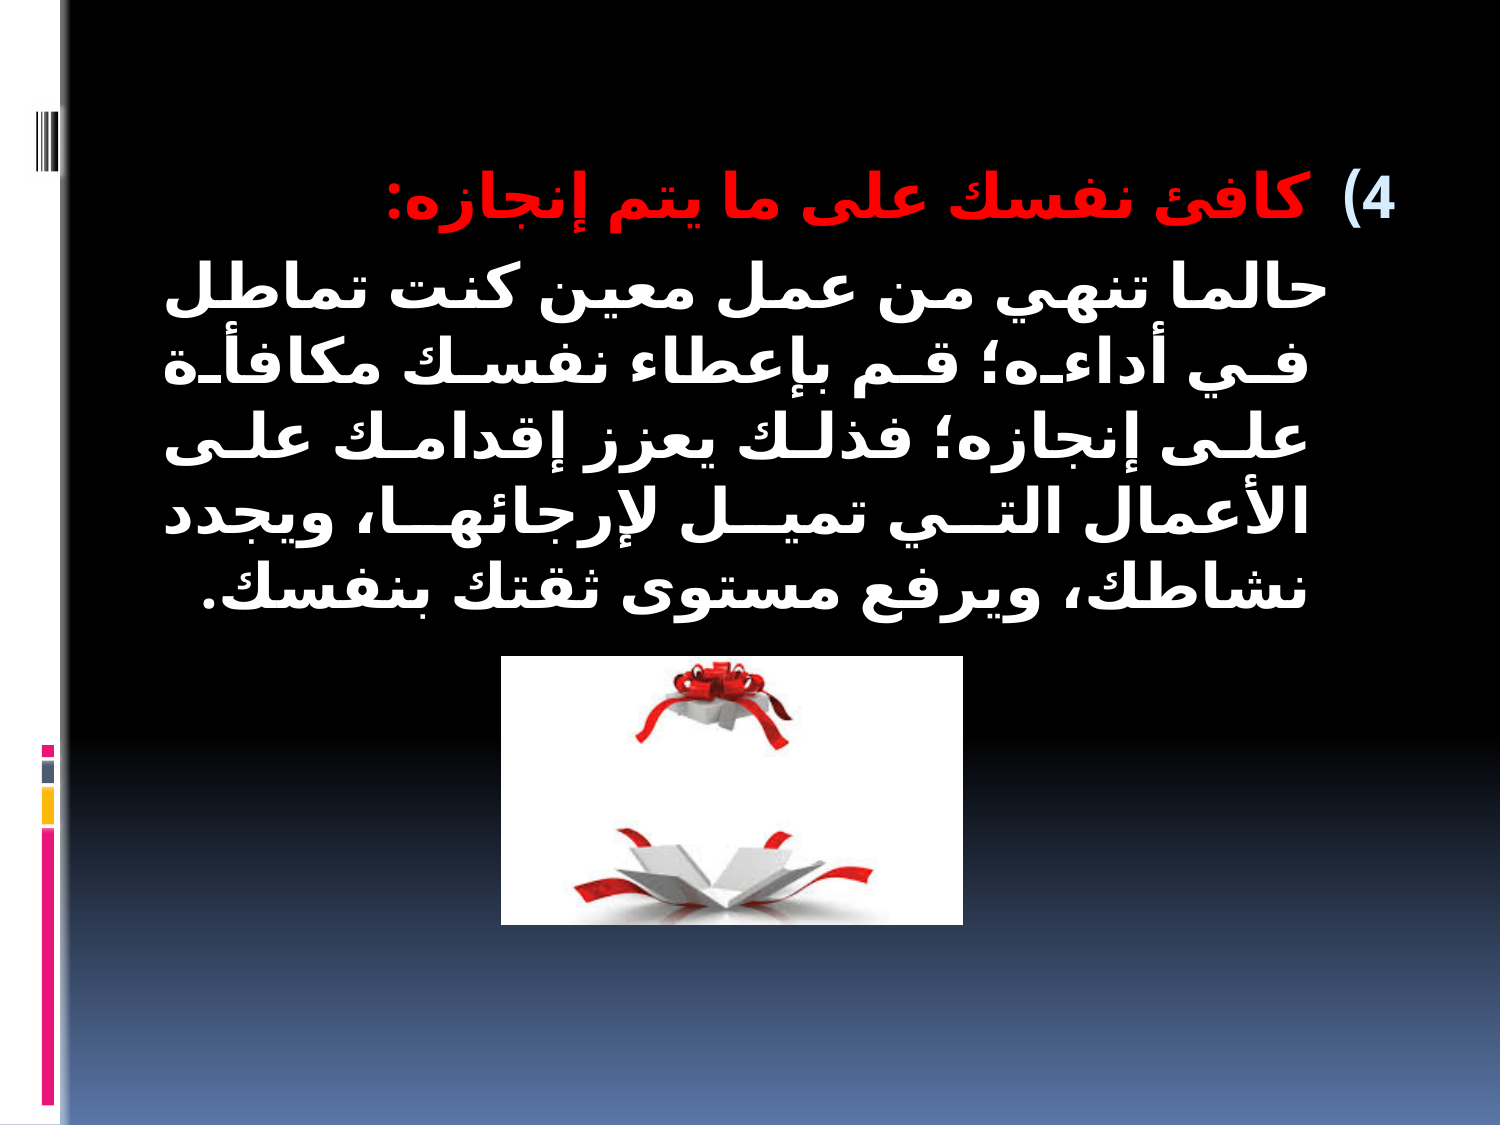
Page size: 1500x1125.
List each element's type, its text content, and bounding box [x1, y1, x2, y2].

picture [501, 656, 964, 925]
list كافئ نفسك على ما يتم إنجازه: حالما تنهي من عمل معين كنت تماطل في أداءه؛ قم بإعطاء نفسك مكافأة على إنجازه؛ فذلك يعزز إقدامك على الأعمال التي تميل لإرجائها، ويجدد نشاطك، ويرفع مستوى ثقتك بنفسك. [147, 149, 1423, 728]
